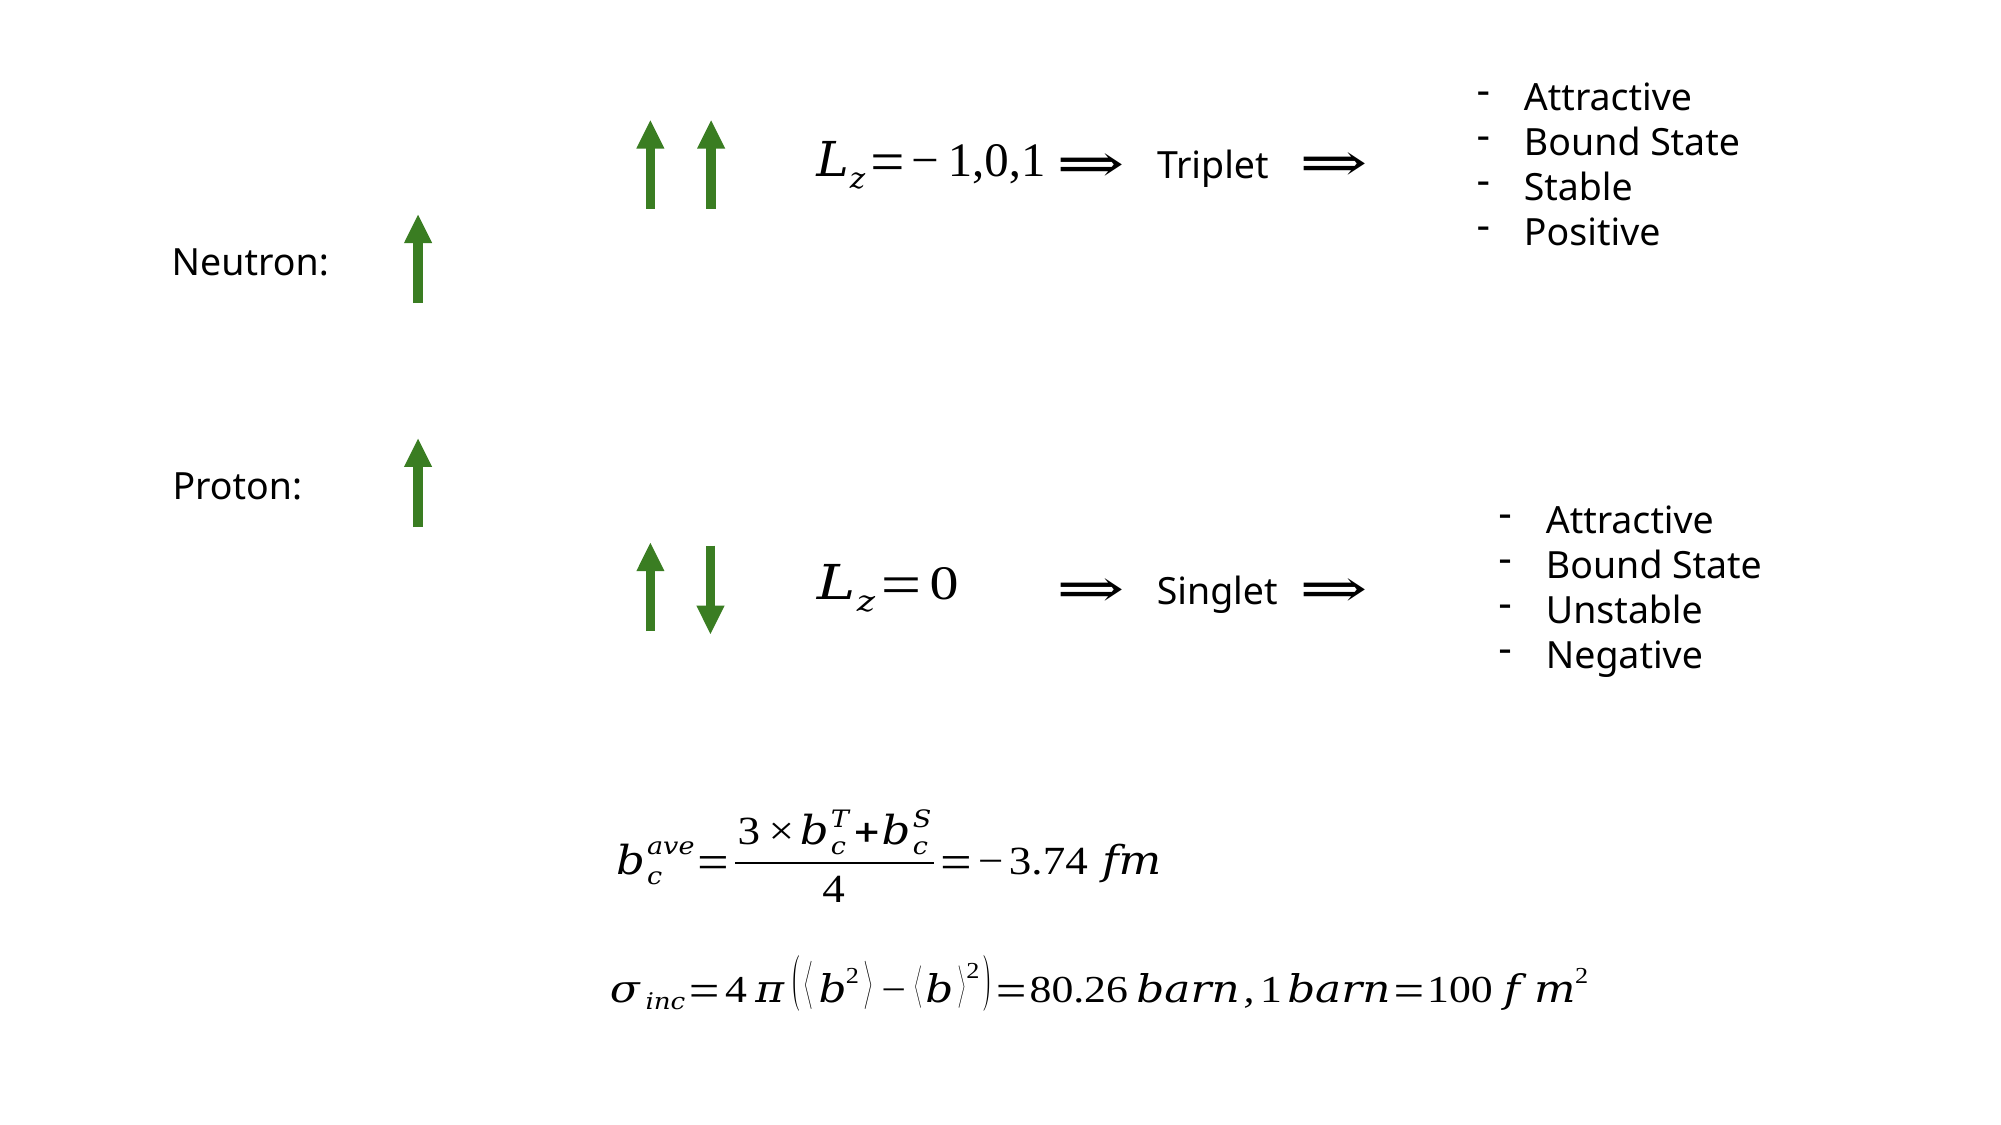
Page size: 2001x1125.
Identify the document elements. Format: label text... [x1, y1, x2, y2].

text_box Neutron: [156, 230, 344, 291]
text_box Singlet [1142, 559, 1293, 620]
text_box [649, 119, 712, 210]
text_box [649, 542, 711, 635]
text_box Proton: [157, 454, 317, 515]
text_box Triplet [1142, 134, 1284, 194]
